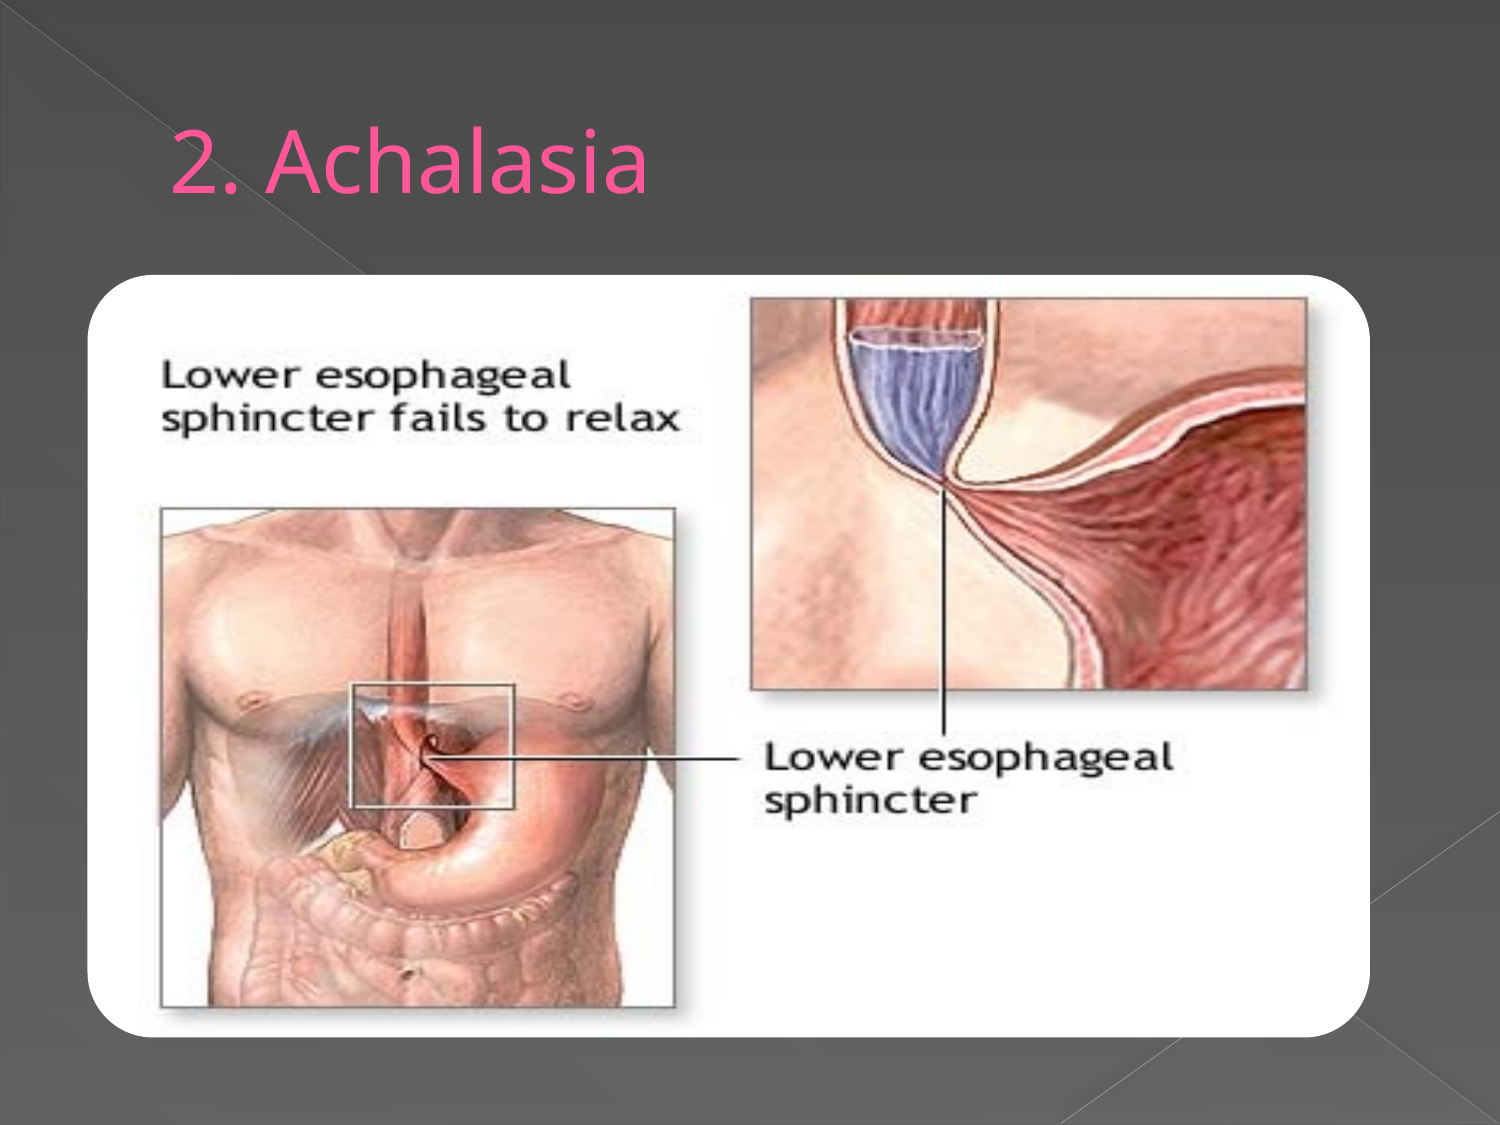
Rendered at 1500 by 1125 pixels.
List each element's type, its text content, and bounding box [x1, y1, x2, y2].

title 2. Achalasia [75, 43, 1425, 274]
picture [87, 274, 1371, 1038]
